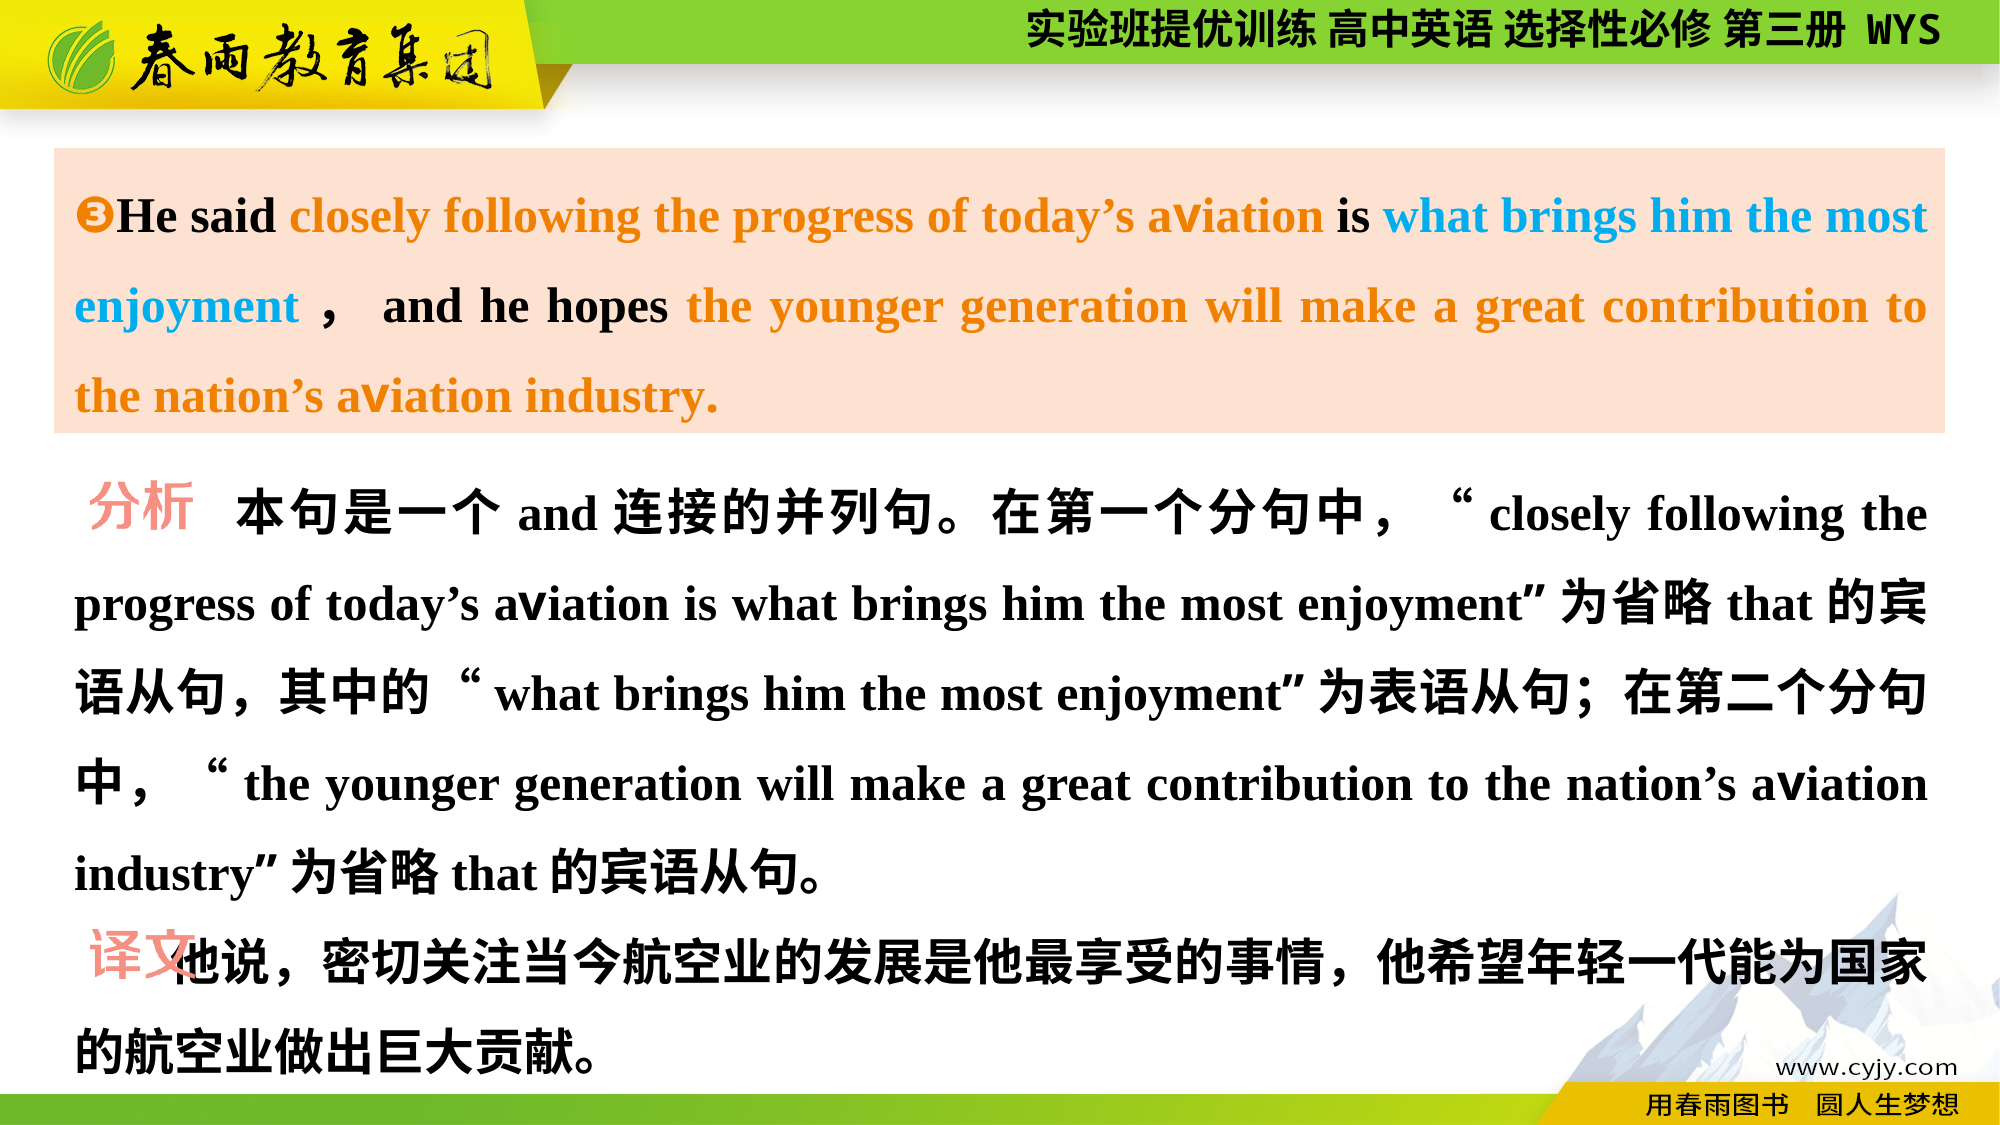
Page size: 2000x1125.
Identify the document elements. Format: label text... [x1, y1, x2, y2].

text_box 本句是一个and连接的并列句。在第一个分句中，“closely following the progress of today’s aviation is what brings him the most enjoyment”为省略that的宾语从句，其中的“what brings him the most enjoyment”为表语从句；在第二个分句中，“the younger generation will make a great contribution to the nation’s aviation industry”为省略that的宾语从句。 他说，密切关注当今航空业的发展是他最享受的事情，他希望年轻一代能为国家的航空业做出巨大贡献。 [59, 444, 1944, 1088]
picture [0, 0, 2000, 1125]
